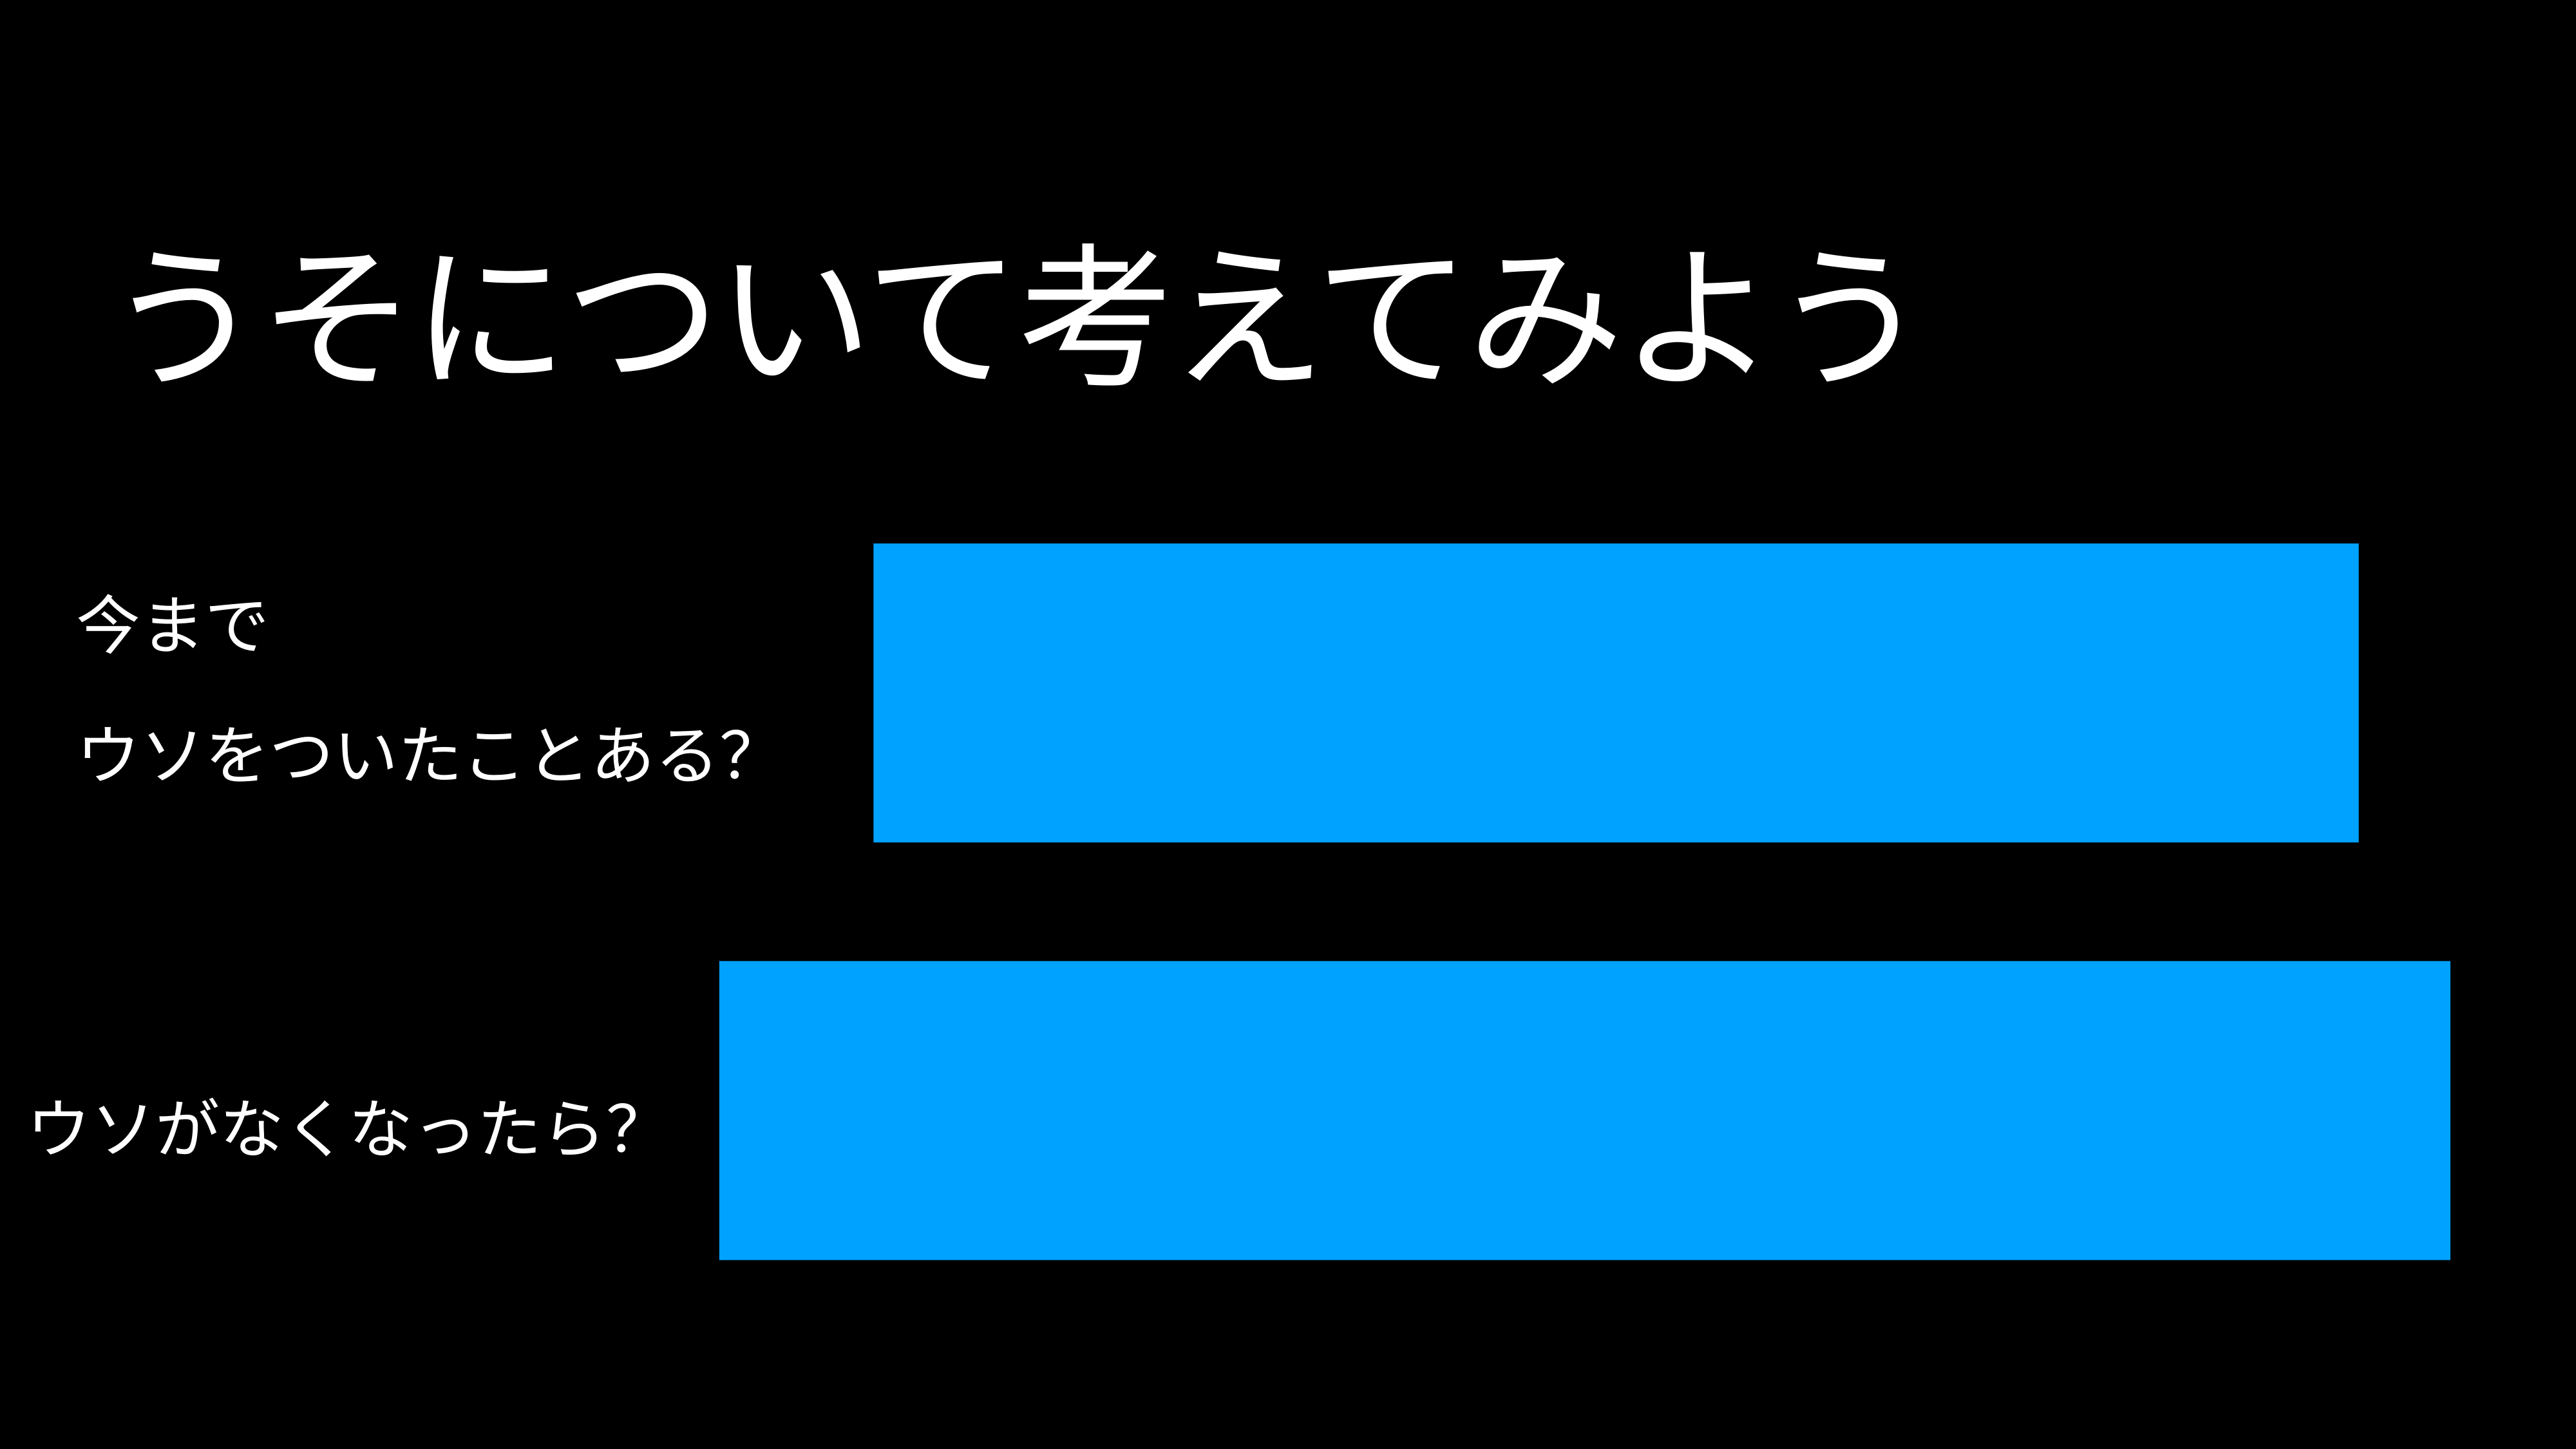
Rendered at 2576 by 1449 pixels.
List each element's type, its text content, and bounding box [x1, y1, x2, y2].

text_box [719, 961, 2450, 1260]
text_box [873, 543, 2359, 843]
title うそについて考えてみよう [101, 0, 2423, 482]
text_box ウソがなくなったら？ [21, 1091, 677, 1172]
text_box 今まで ウソをついたことある？ [70, 587, 790, 798]
